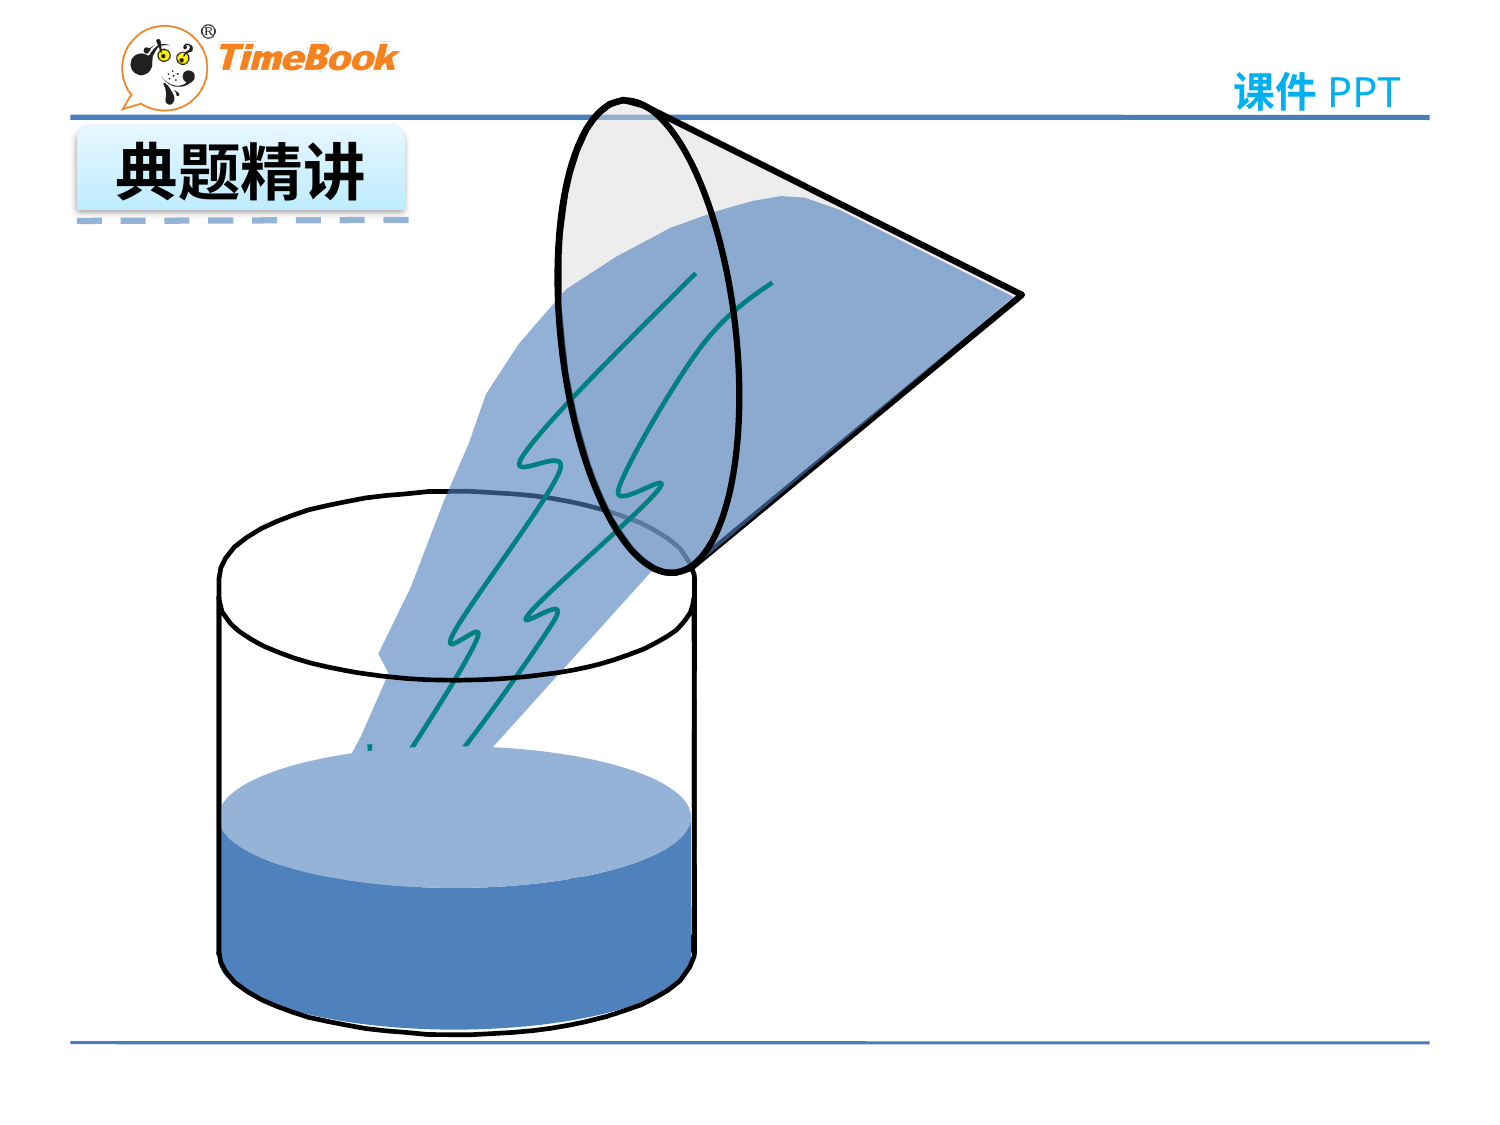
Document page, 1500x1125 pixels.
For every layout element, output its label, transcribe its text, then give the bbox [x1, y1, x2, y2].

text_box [218, 195, 1014, 1010]
picture [118, 22, 408, 113]
text_box [564, 100, 705, 194]
text_box [652, 109, 821, 194]
text_box 典题精讲 [76, 124, 406, 212]
text_box [311, 1018, 601, 1035]
